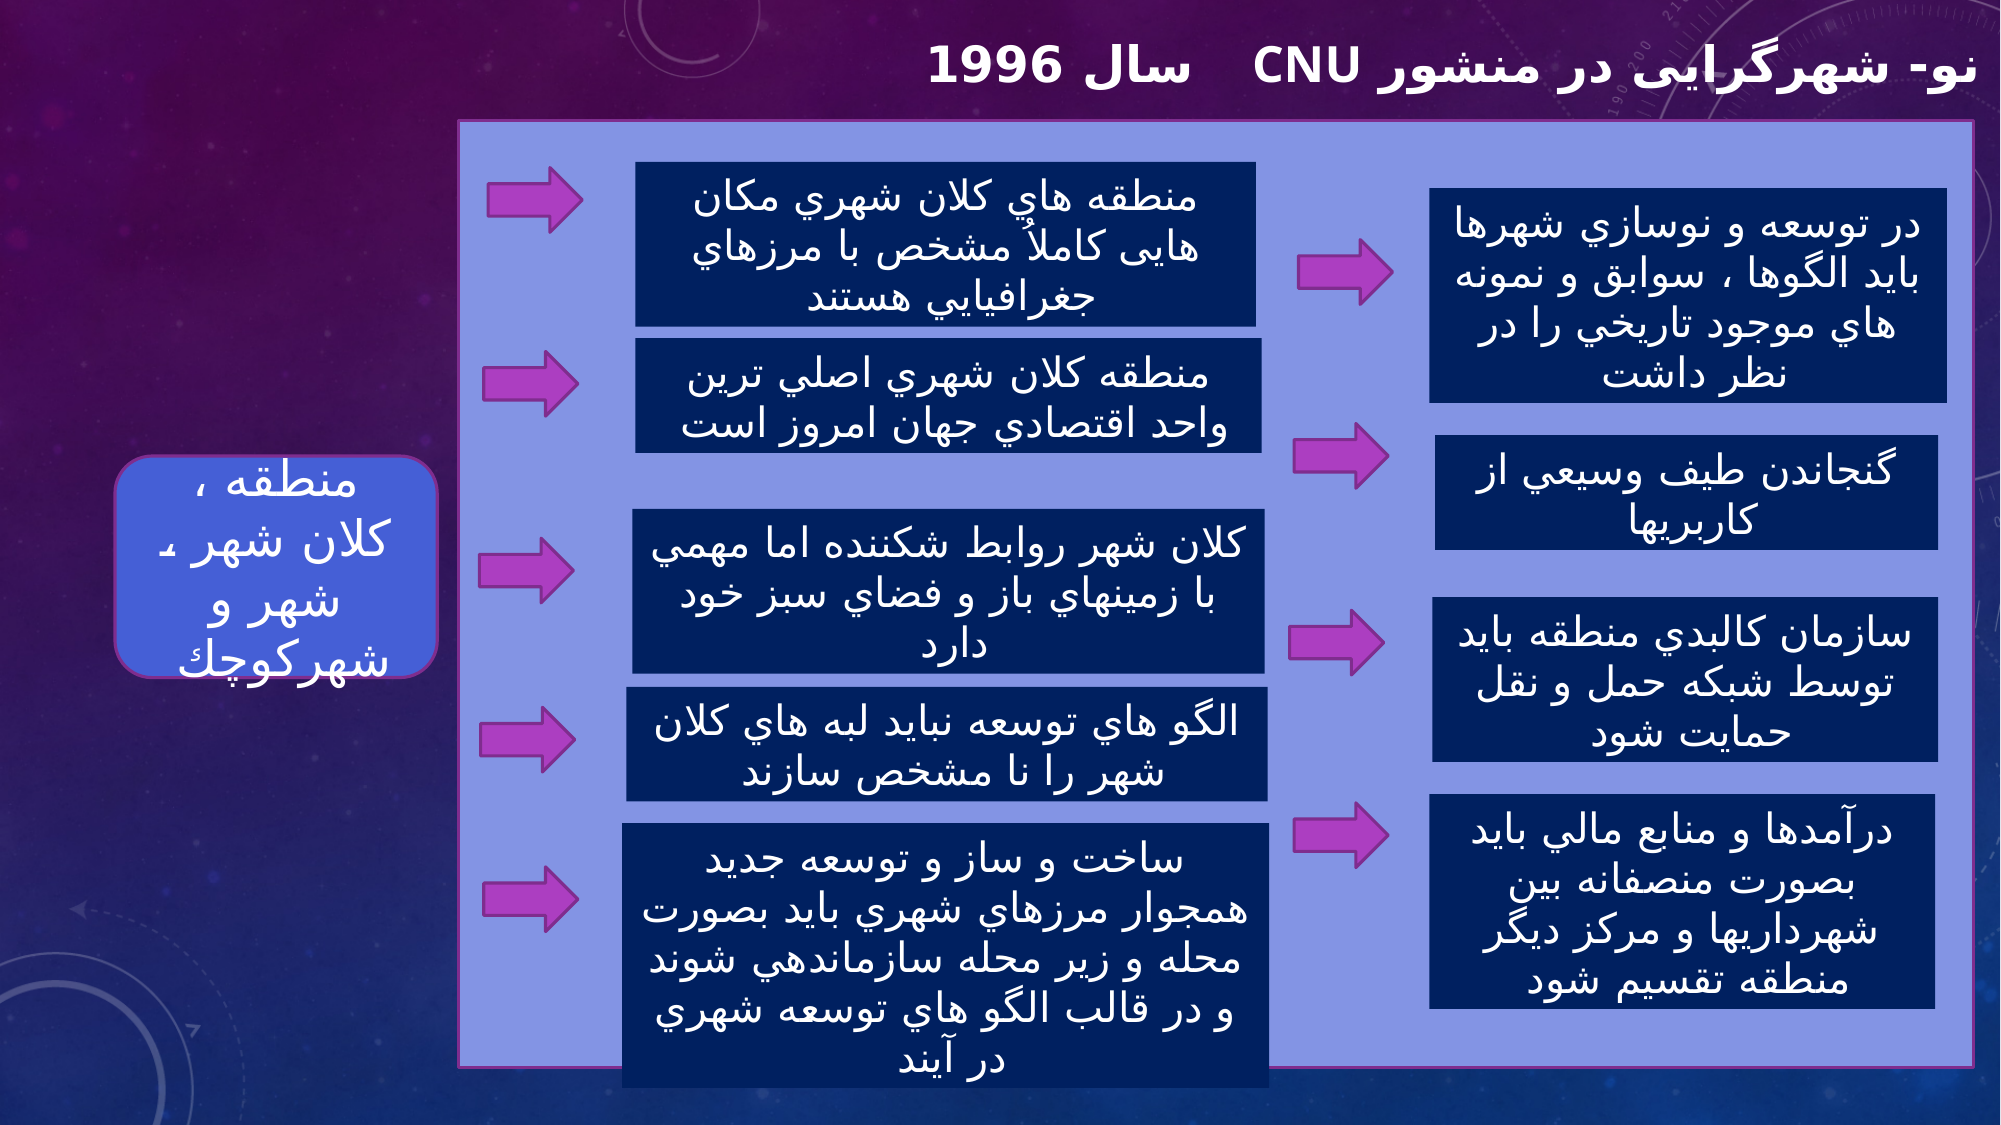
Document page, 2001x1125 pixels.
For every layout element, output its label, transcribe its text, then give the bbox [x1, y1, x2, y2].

text_box [1288, 608, 1385, 677]
text_box [479, 705, 576, 774]
text_box الگو هاي توسعه نبايد لبه هاي كلان شهر را نا مشخص سازند [626, 686, 1268, 802]
text_box [477, 536, 575, 605]
text_box درآمدها و منابع مالي بايد بصورت منصفانه بين شهرداريها و مركز ديگر منطقه تقسيم شود [1429, 794, 1936, 1009]
text_box [1292, 801, 1390, 870]
text_box گنجاندن طيف وسيعي از كاربريها [1435, 435, 1939, 550]
text_box [457, 119, 1975, 1069]
text_box [486, 166, 584, 234]
text_box كلان شهر روابط شكننده اما مهمي با زمينهاي باز و فضاي سبز خود دارد [632, 508, 1265, 674]
text_box در توسعه و نوسازي شهرها بايد الگوها ، سوابق و نمونه هاي موجود تاريخي را در نظر داشت [1429, 188, 1947, 403]
text_box [1292, 422, 1390, 490]
text_box [1296, 238, 1394, 306]
text_box [482, 865, 580, 934]
text_box منطقه كلان شهري اصلي ترين واحد اقتصادي جهان امروز است [635, 338, 1262, 453]
text_box سازمان كالبدي منطقه بايد توسط شبكه حمل و نقل حمايت شود [1432, 597, 1939, 762]
text_box ساخت و ساز و توسعه جديد همجوار مرزهاي شهري بايد بصورت محله و زير محله سازماندهي شوند و در قالب الگو هاي توسعه شهري در آيند [622, 823, 1270, 1088]
text_box اصول نو- شهرگرایی در منشور CNU سال 1996 [892, 0, 2000, 105]
text_box منطقه هاي كلان شهري مكان هايی كاملاُ مشخص با مرزهاي جغرافيايي هستند [635, 161, 1256, 327]
text_box [482, 349, 580, 418]
text_box منطقه ، كلان شهر ، شهر و شهركوچك [113, 454, 439, 680]
picture [0, 0, 2001, 1125]
